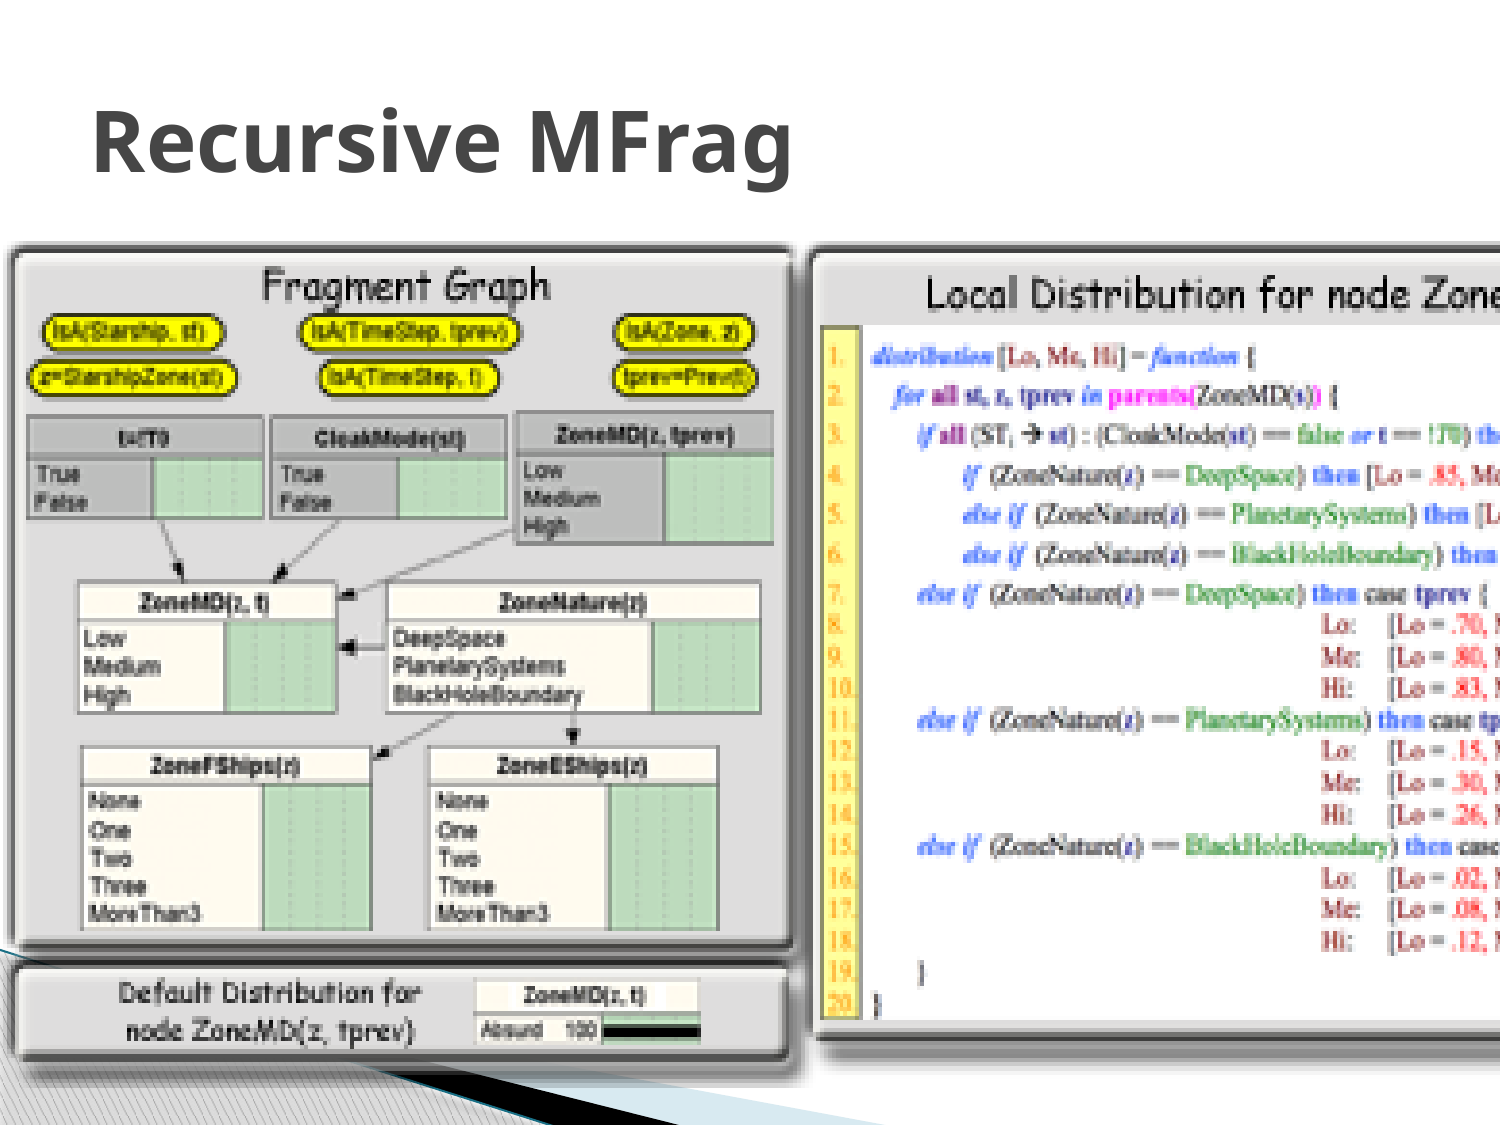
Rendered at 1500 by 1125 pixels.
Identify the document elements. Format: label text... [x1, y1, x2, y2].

title Recursive MFrag [75, 45, 1425, 233]
picture [0, 237, 1500, 1088]
